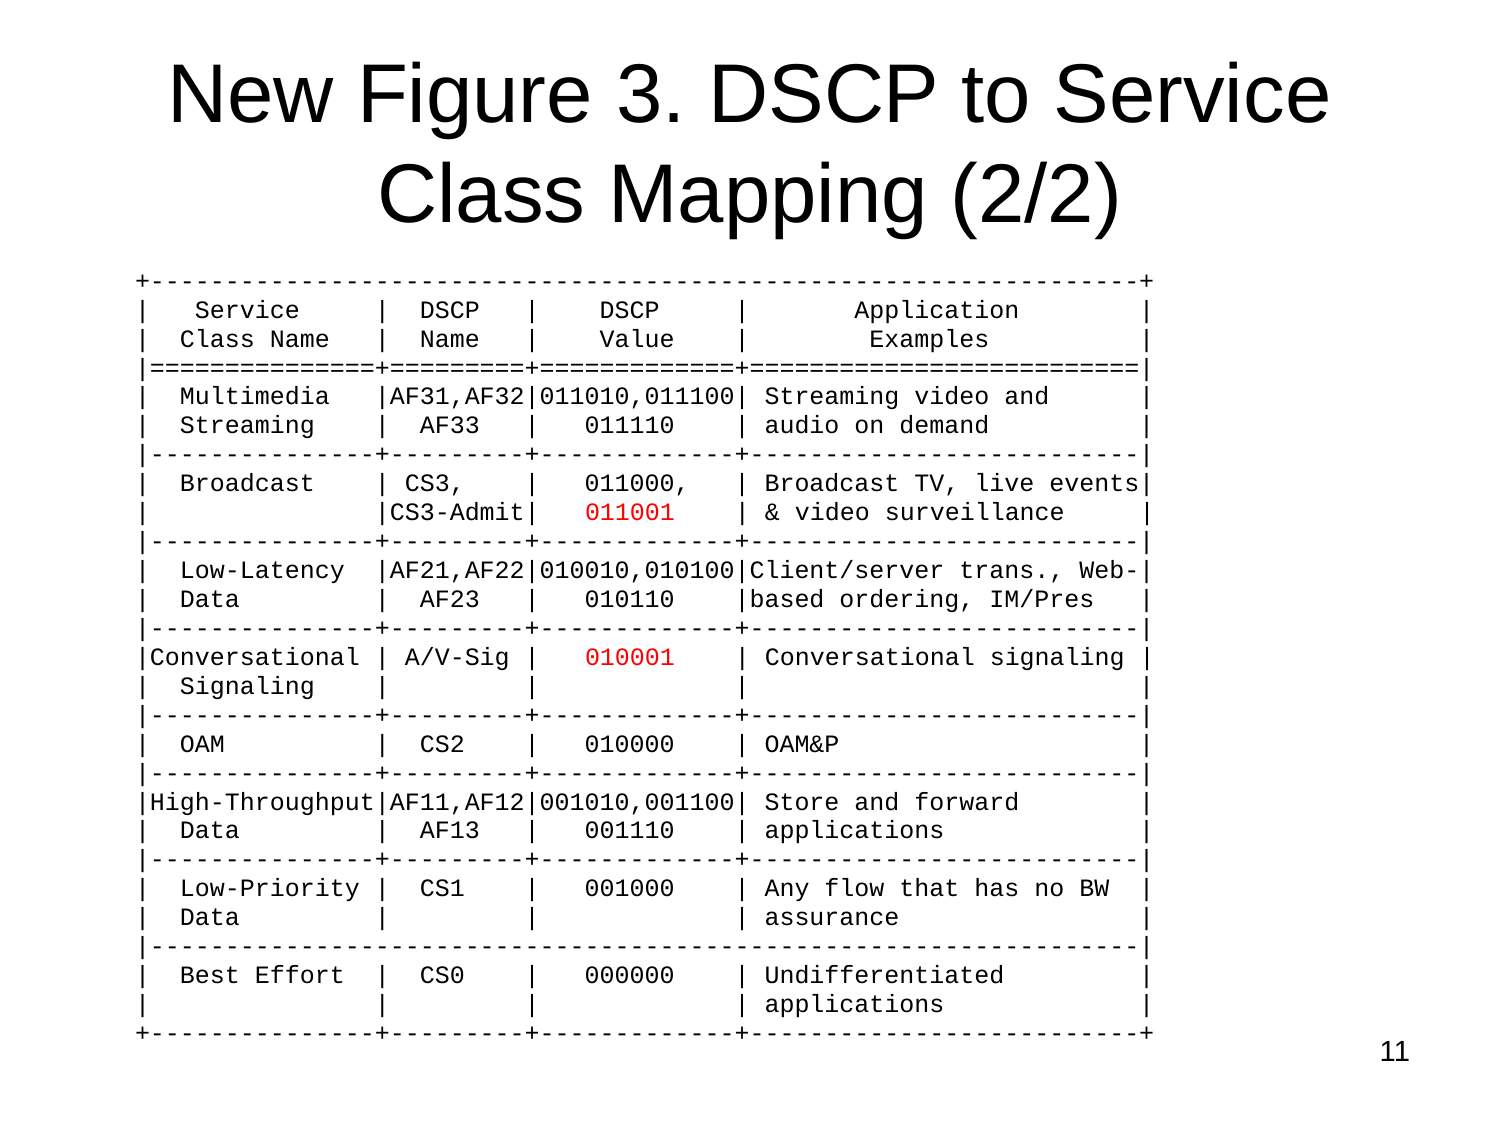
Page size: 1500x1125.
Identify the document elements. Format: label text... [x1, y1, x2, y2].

list +------------------------------------------------------------------+ | Service | DSCP | DSCP | Application | | Class Name | Name | Value | Examples | |===============+=========+=============+==========================| | Multimedia |AF31,AF32|011010,011100| Streaming video and | | Streaming | AF33 | 011110 | audio on demand | |---------------+---------+-------------+--------------------------| | Broadcast | CS3, | 011000, | Broadcast TV, live events| | |CS3-Admit| 011001 | & video surveillance | |---------------+---------+-------------+--------------------------| | Low-Latency |AF21,AF22|010010,010100|Client/server trans., Web-| | Data | AF23 | 010110 |based ordering, IM/Pres | |---------------+---------+-------------+--------------------------| |Conversational | A/V-Sig | 010001 | Conversational signaling | | Signaling | | | | |---------------+---------+-------------+--------------------------| | OAM | CS2 | 010000 | OAM&P | |---------------+---------+-------------+--------------------------| |High-Throughput|AF11,AF12|001010,001100| Store and forward | | Data | AF13 | 001110 | applications | |---------------+---------+-------------+--------------------------| | Low-Priority | CS1 | 001000 | Any flow that has no BW | | Data | | | assurance | |------------------------------------------------------------------| | Best Effort | CS0 | 000000 | Undifferentiated | | | | | applications | +---------------+---------+-------------+--------------------------+ [74, 262, 1426, 1006]
title New Figure 3. DSCP to Service Class Mapping (2/2) [74, 44, 1426, 233]
slide_number 11 [1074, 1024, 1426, 1103]
